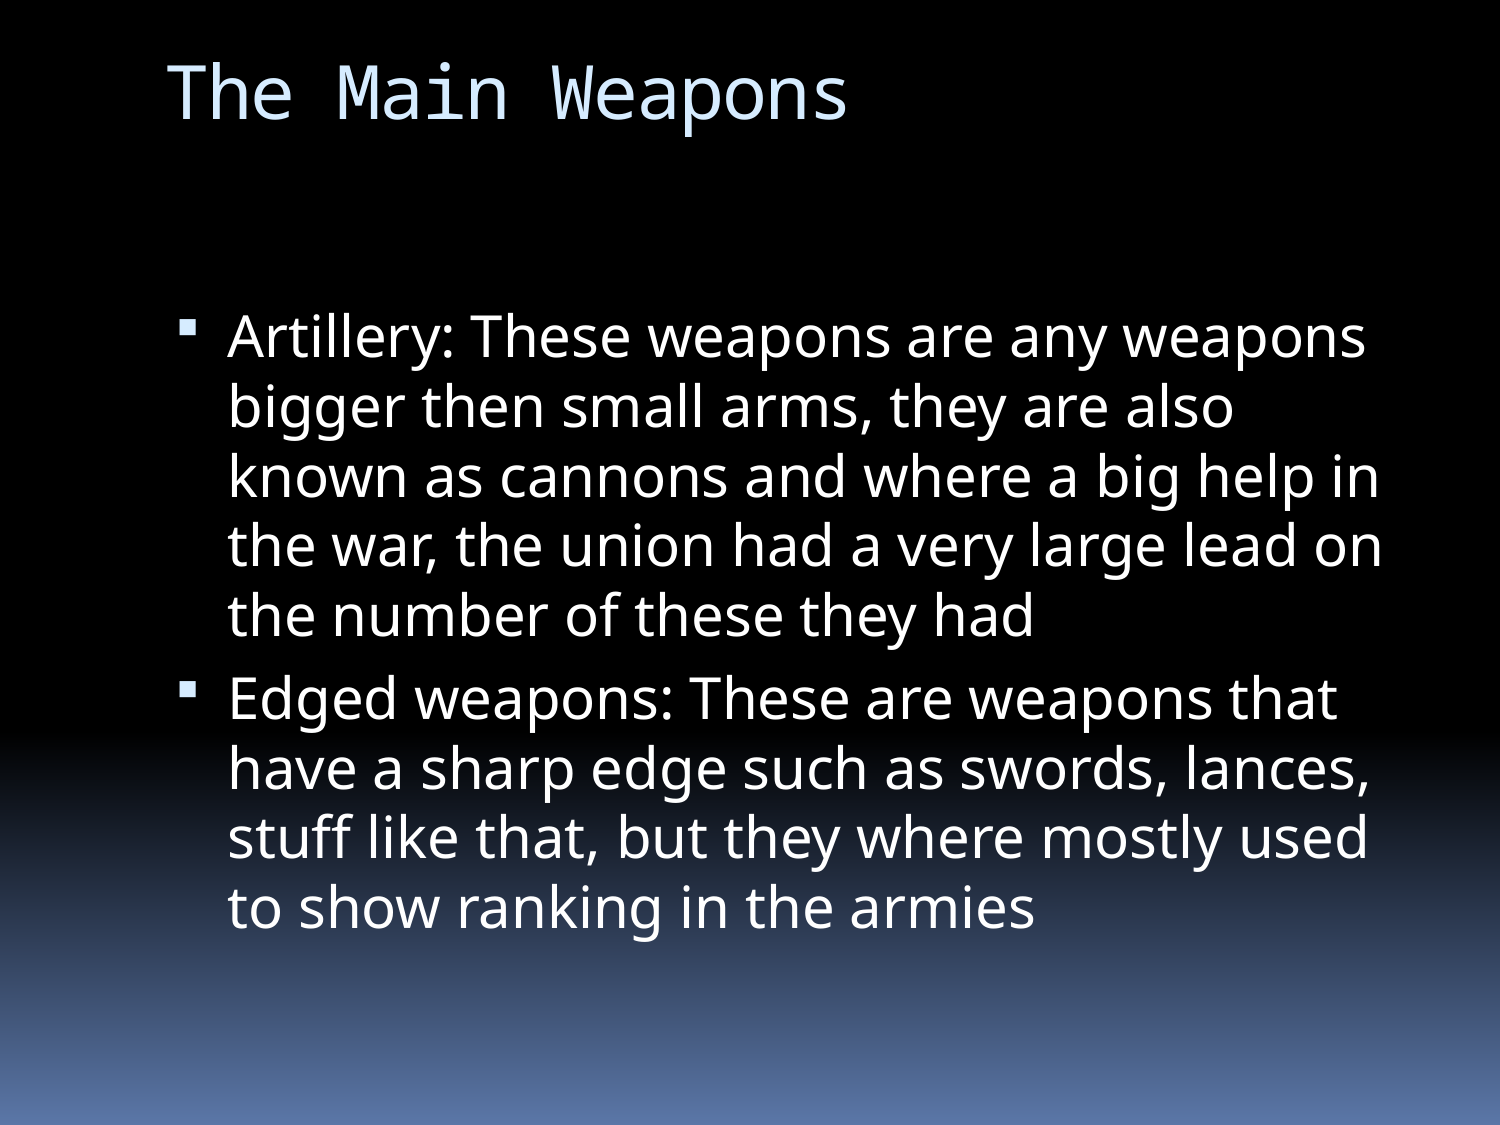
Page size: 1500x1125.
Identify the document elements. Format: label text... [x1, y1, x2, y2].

title The Main Weapons [150, 37, 1425, 234]
list Artillery: These weapons are any weapons bigger then small arms, they are also known as cannons and where a big help in the war, the union had a very large lead on the number of these they had Edged weapons: These are weapons that have a sharp edge such as swords, lances, stuff like that, but they where mostly used to show ranking in the armies [150, 292, 1425, 1043]
